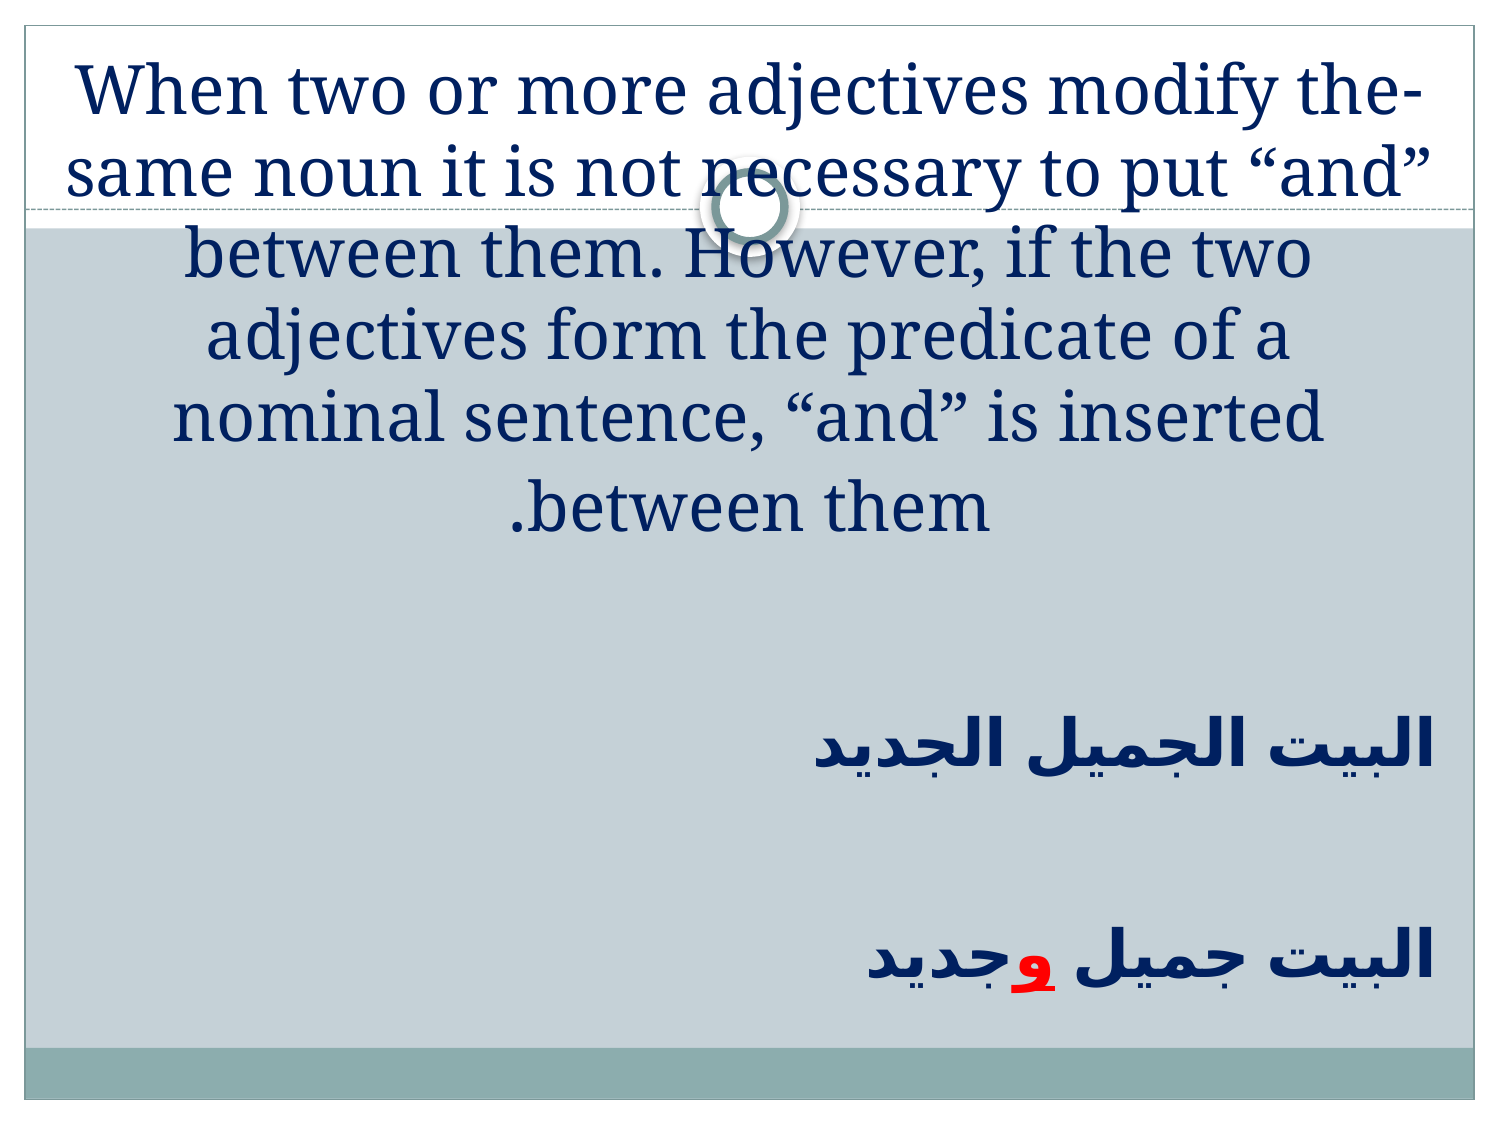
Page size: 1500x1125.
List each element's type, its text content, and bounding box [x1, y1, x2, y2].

list البيت الجميل الجديد البيت جميل وجديد [49, 574, 1454, 1001]
title -When two or more adjectives modify the same noun it is not necessary to put “and” between them. However, if the two adjectives form the predicate of a nominal sentence, “and” is inserted between them. [49, 37, 1450, 574]
